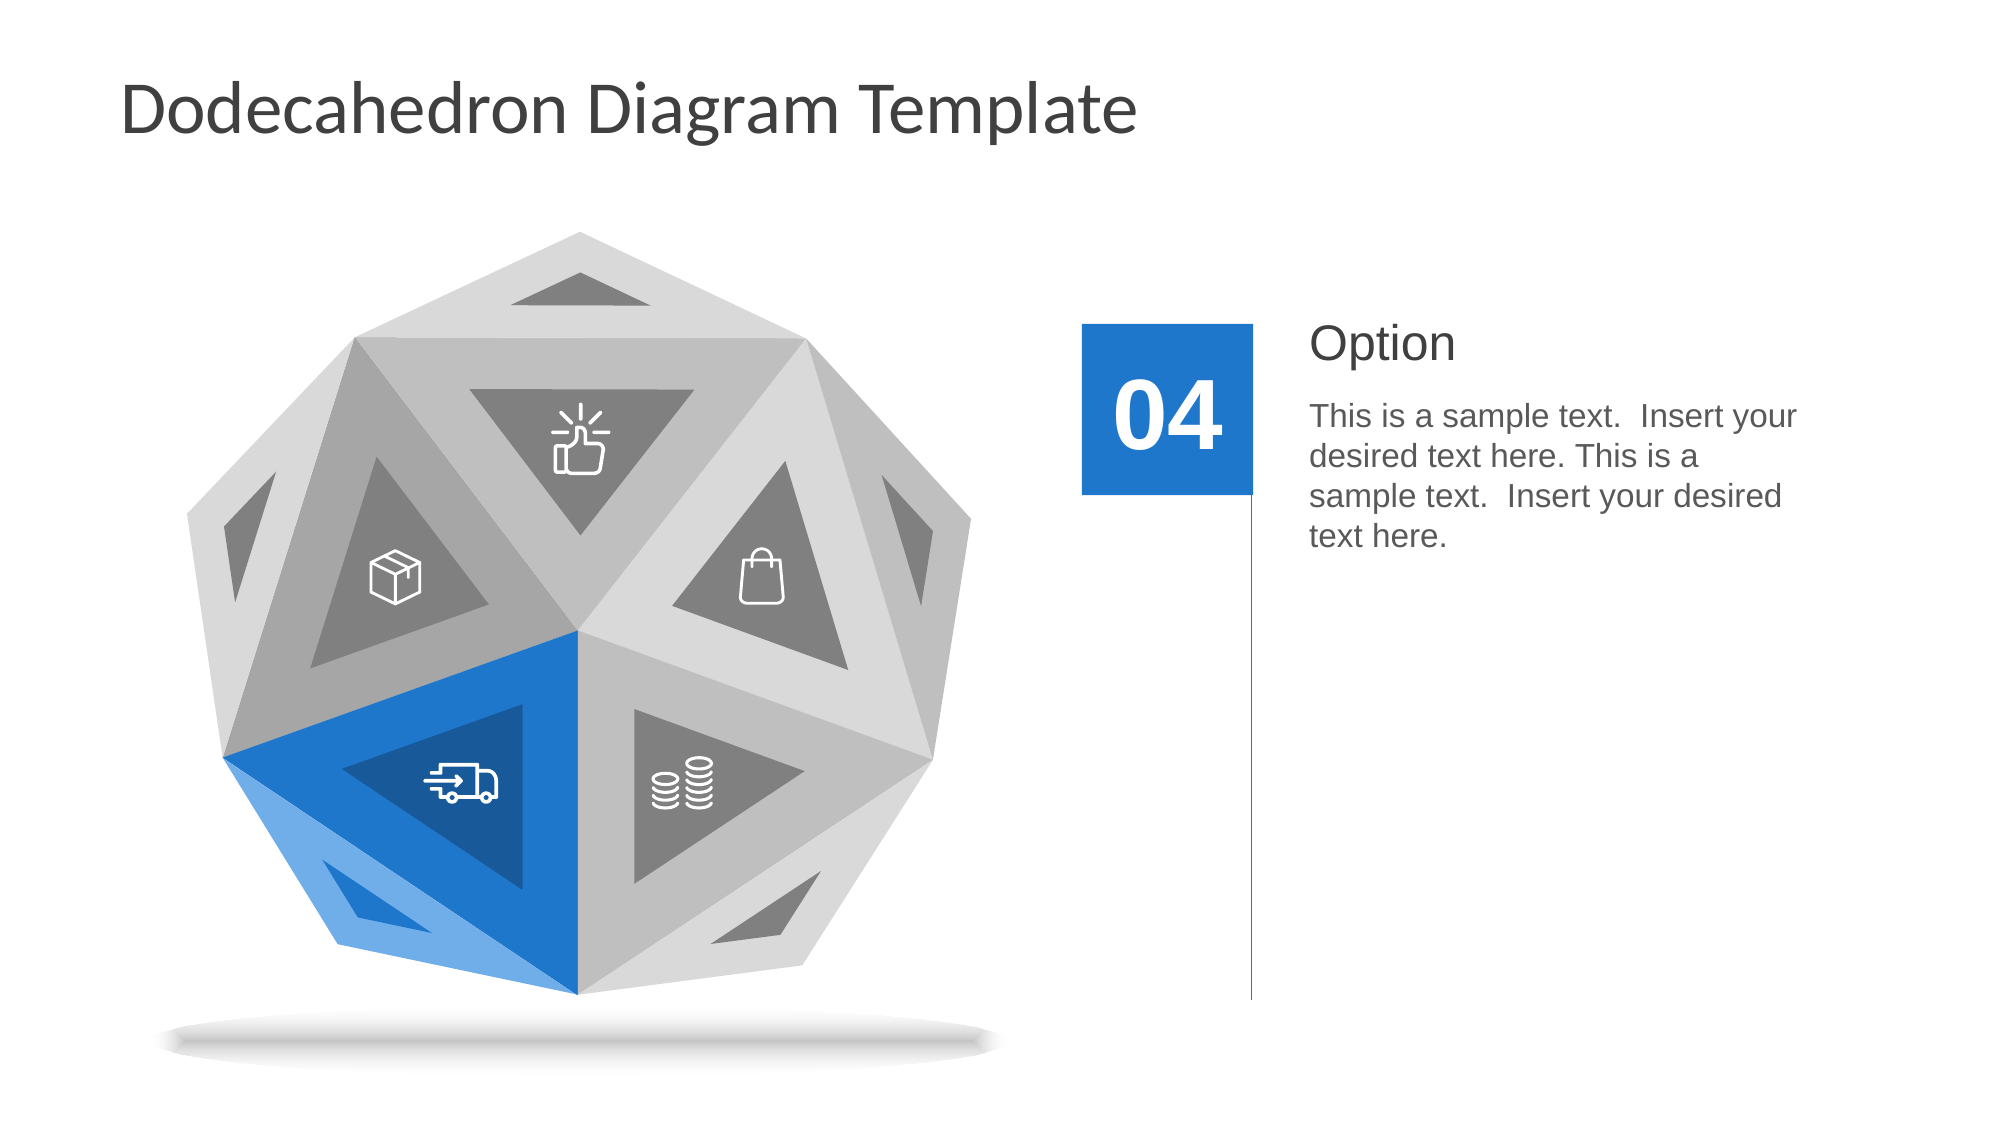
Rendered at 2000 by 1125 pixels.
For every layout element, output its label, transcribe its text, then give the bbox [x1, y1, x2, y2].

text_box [651, 755, 714, 810]
text_box [149, 1004, 1009, 1077]
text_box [1081, 302, 1816, 1000]
title Dodecahedron Diagram Template [99, 45, 1900, 162]
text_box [186, 231, 972, 996]
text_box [423, 762, 499, 804]
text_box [550, 402, 611, 476]
